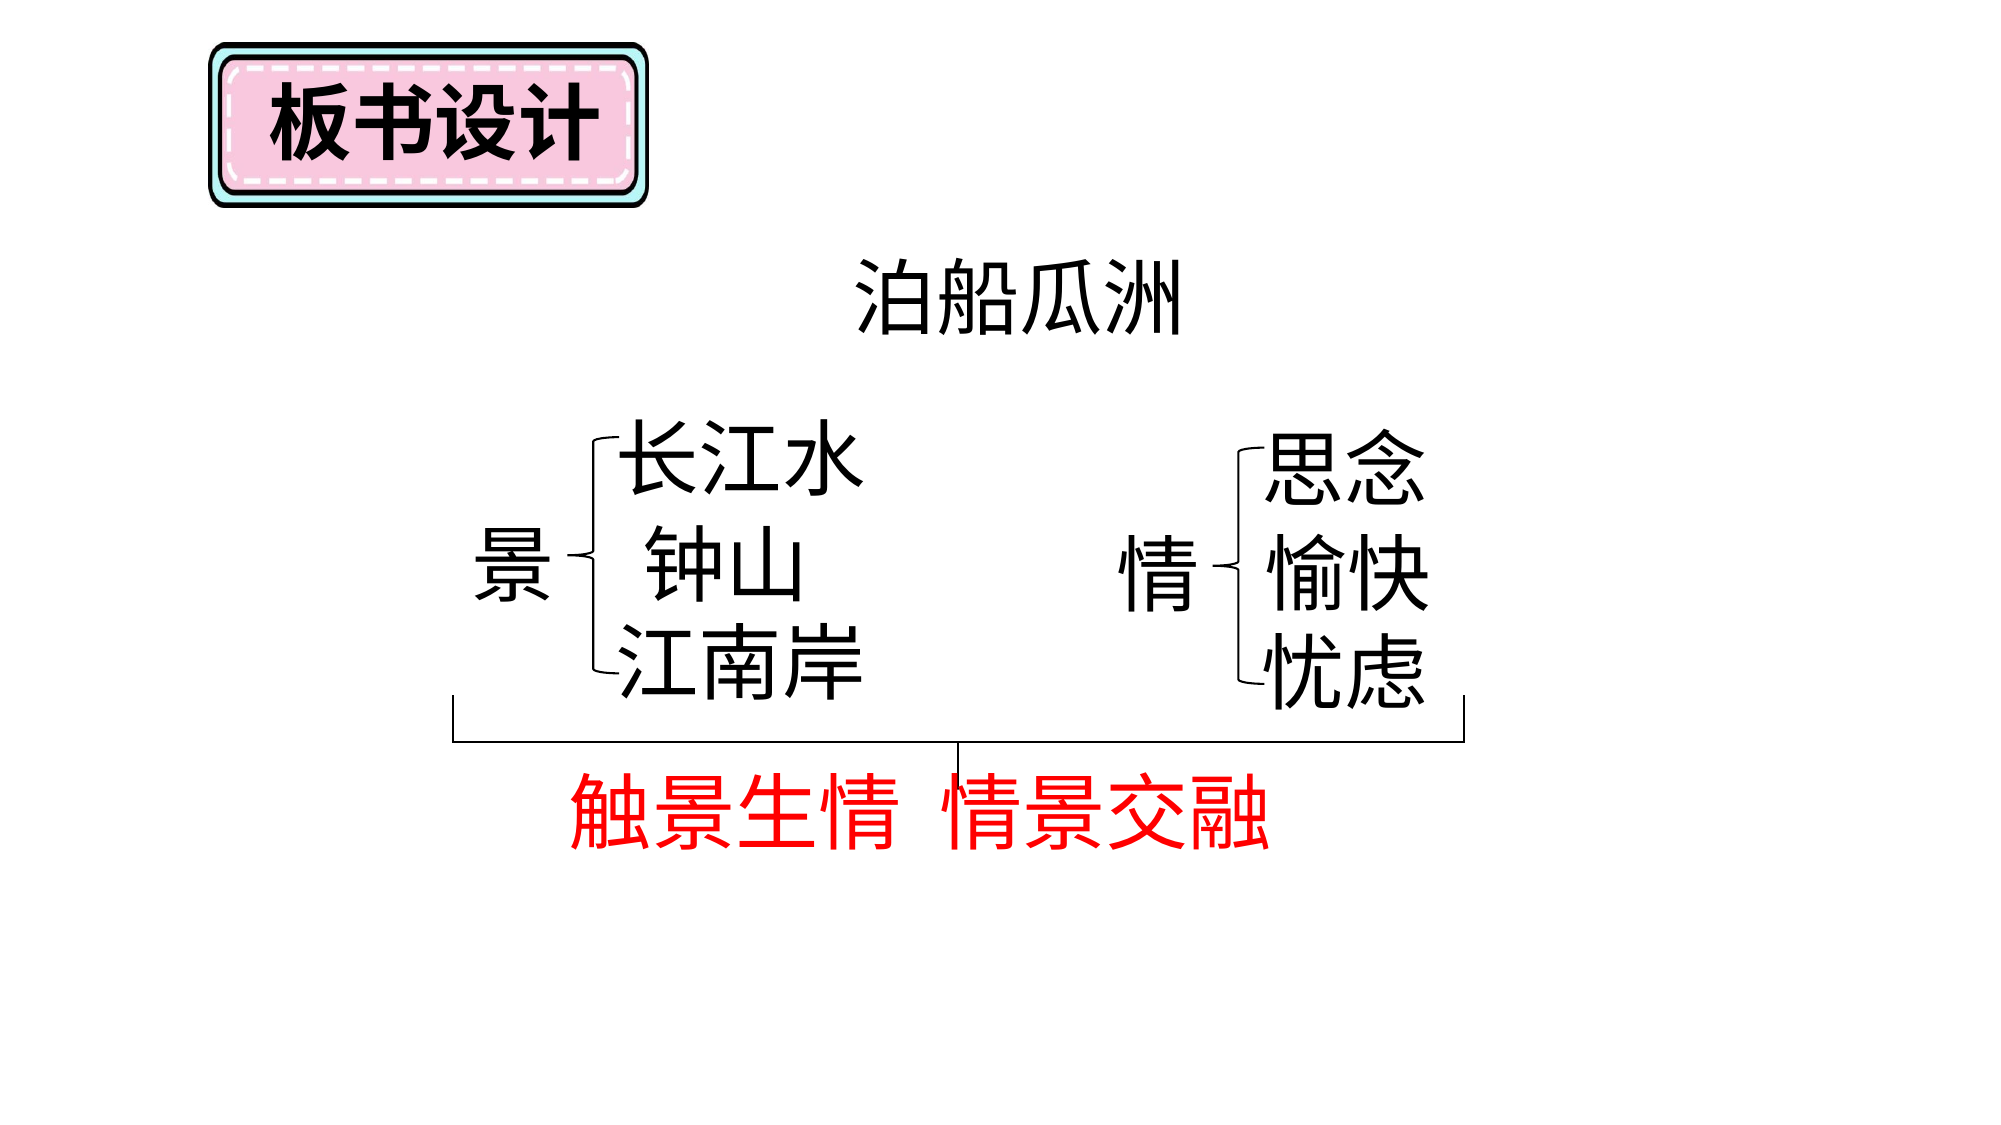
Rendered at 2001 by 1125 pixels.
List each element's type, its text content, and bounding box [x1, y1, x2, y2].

text_box 思念 [1246, 409, 1672, 525]
text_box [1212, 446, 1265, 685]
text_box [452, 695, 1465, 752]
text_box 泊船瓜洲 [838, 237, 1366, 353]
text_box [567, 436, 620, 675]
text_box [208, 42, 658, 209]
text_box 江南岸 [601, 602, 913, 695]
text_box 触景生情 情景交融 [554, 752, 1511, 868]
text_box 长江水 [601, 398, 1027, 514]
text_box 忧虑 [1246, 613, 1559, 728]
text_box 景 [456, 504, 592, 620]
text_box 愉快 [1265, 513, 1652, 629]
text_box 情 [1101, 514, 1237, 630]
text_box 钟山 [627, 504, 1029, 620]
